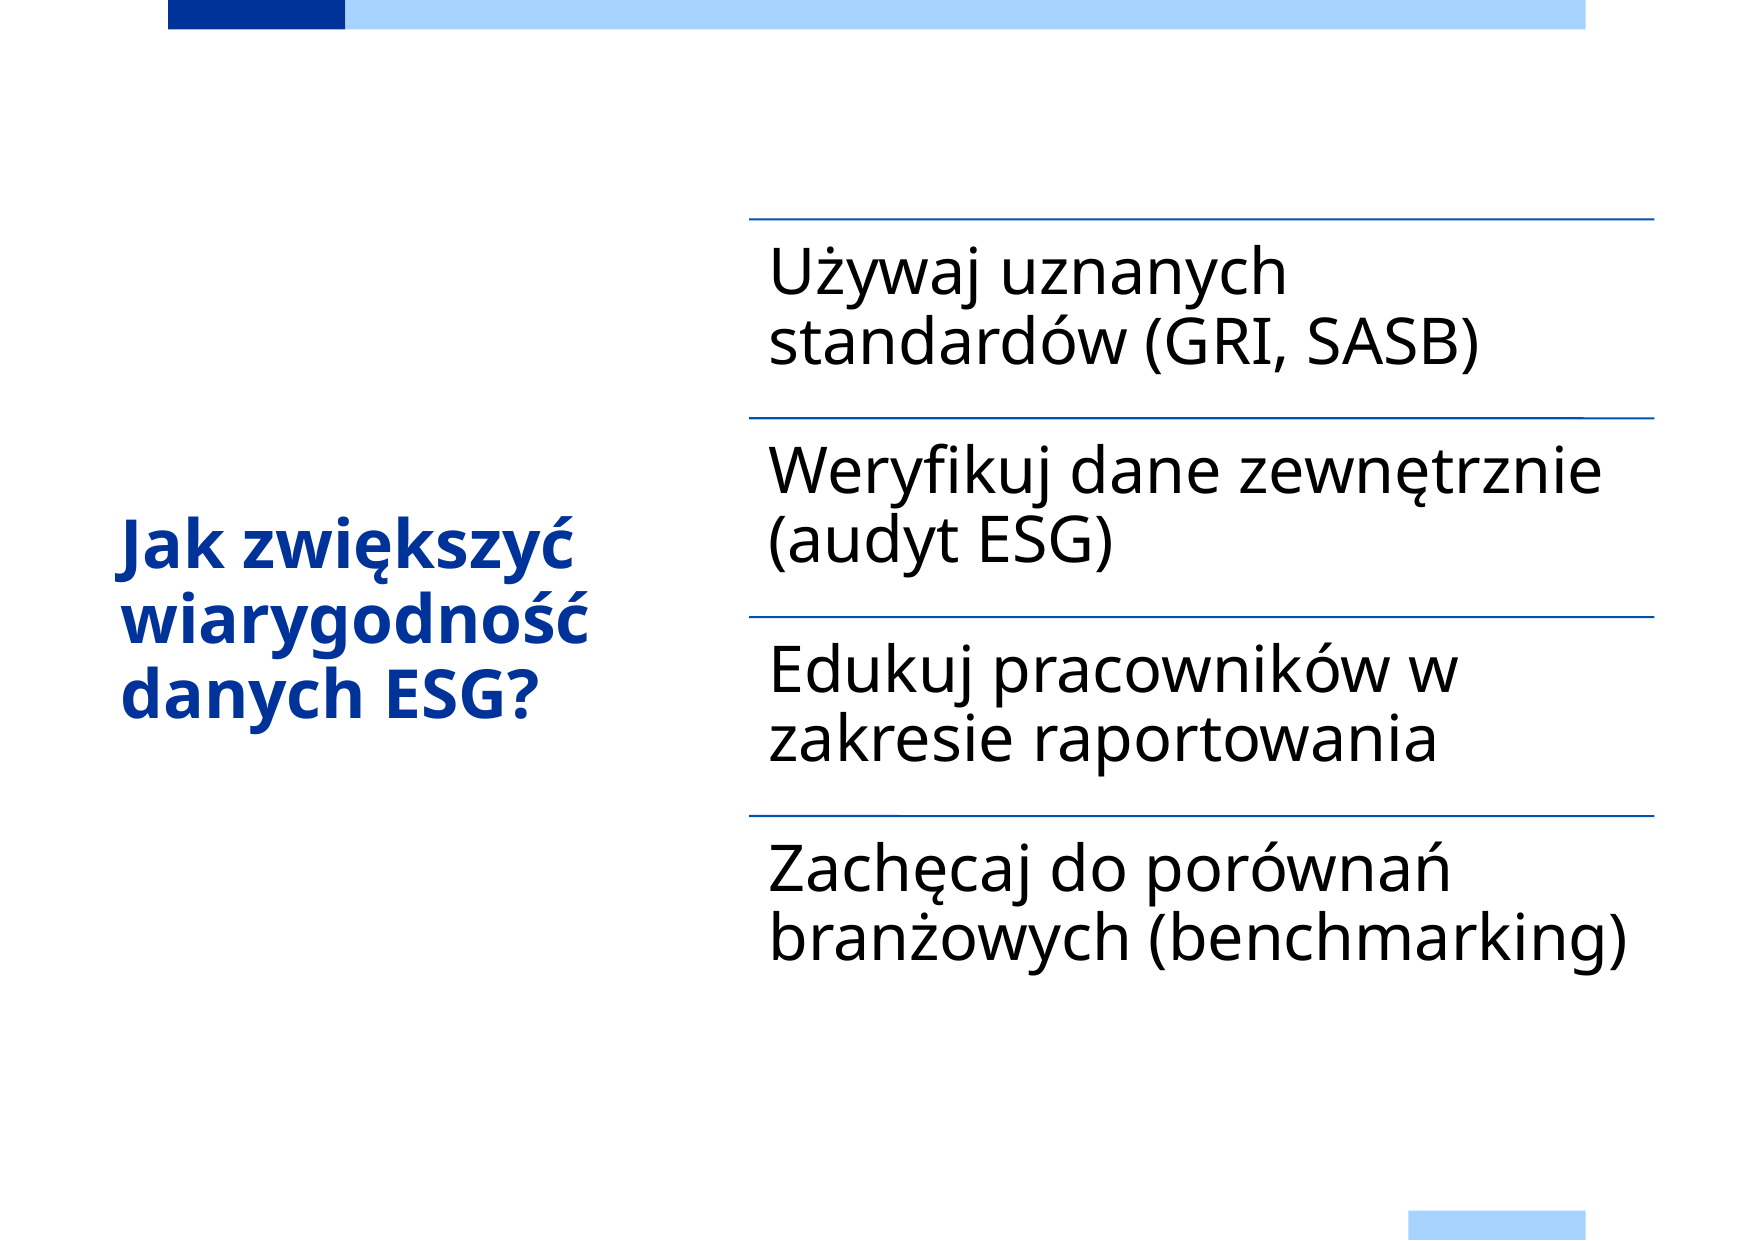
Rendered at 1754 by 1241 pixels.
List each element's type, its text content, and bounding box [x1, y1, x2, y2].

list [749, 219, 1655, 1015]
title Jak zwiększyć wiarygodność danych ESG? [120, 219, 606, 1021]
